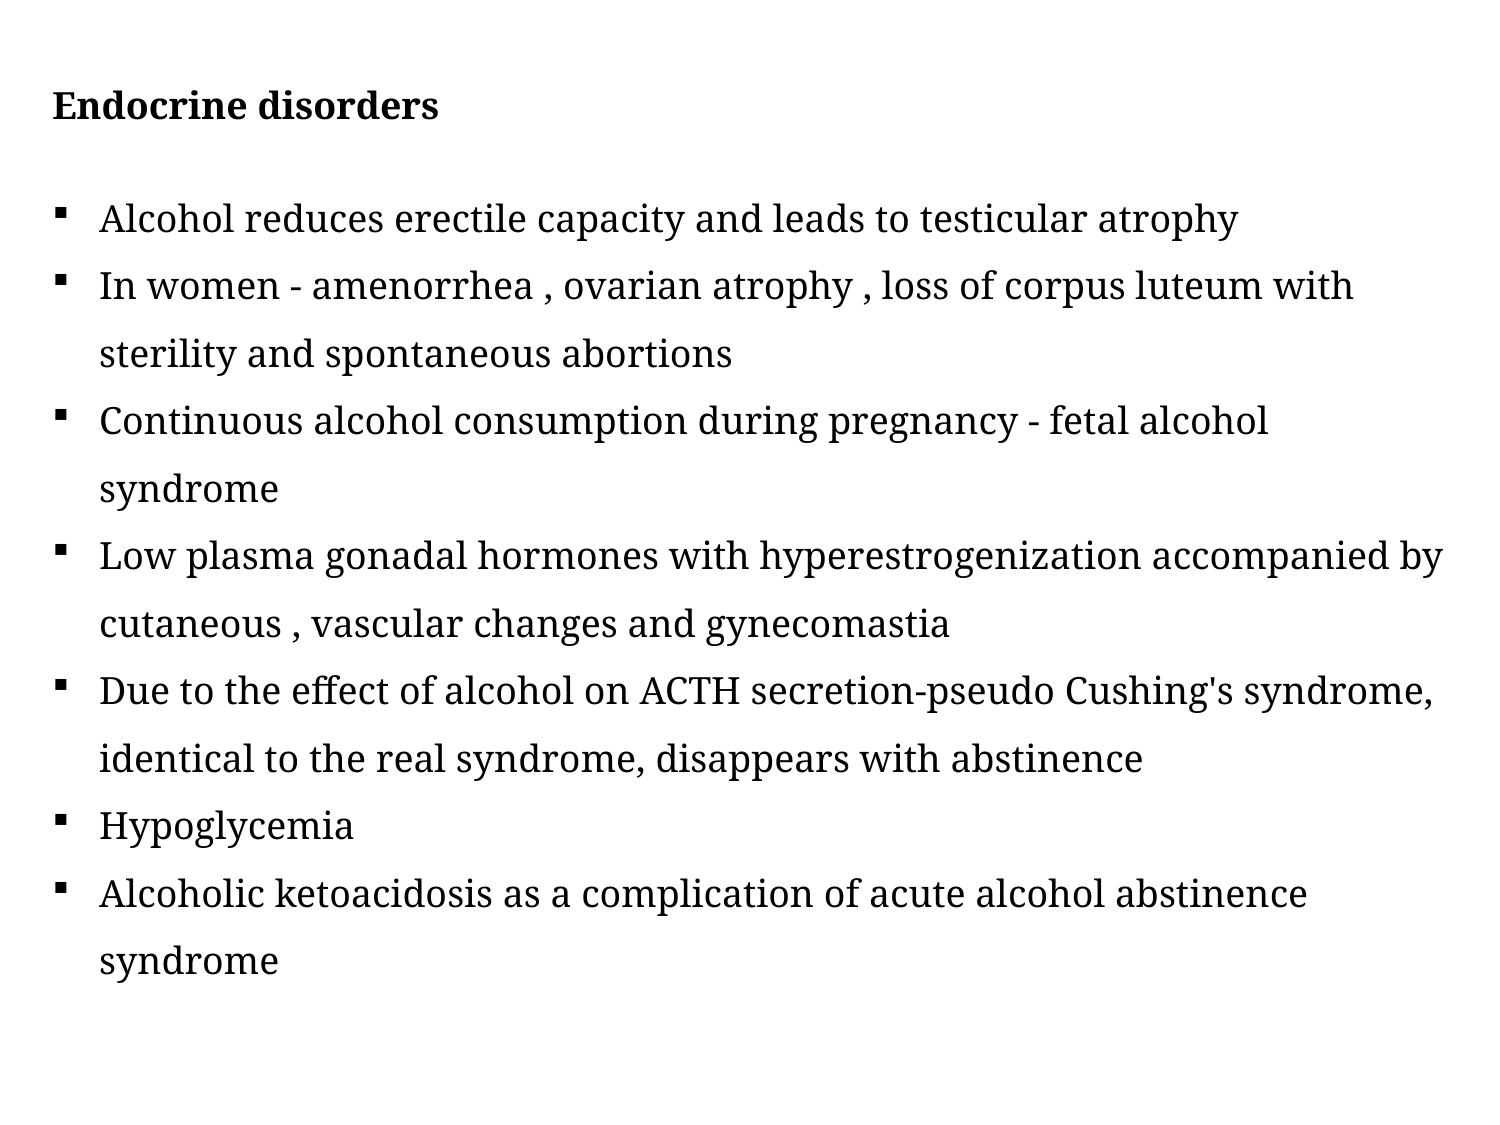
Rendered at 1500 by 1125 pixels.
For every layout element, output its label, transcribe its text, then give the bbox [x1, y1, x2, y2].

text_box Endocrine disorders Alcohol reduces erectile capacity and leads to testicular atrophy In women - amenorrhea , ovarian atrophy , loss of corpus luteum with sterility and spontaneous abortions Continuous alcohol consumption during pregnancy - fetal alcohol syndrome Low plasma gonadal hormones with hyperestrogenization accompanied by cutaneous , vascular changes and gynecomastia Due to the effect of alcohol on ACTH secretion-pseudo Cushing's syndrome, identical to the real syndrome, disappears with abstinence Hypoglycemia Alcoholic ketoacidosis as a complication of acute alcohol abstinence syndrome [37, 74, 1475, 990]
